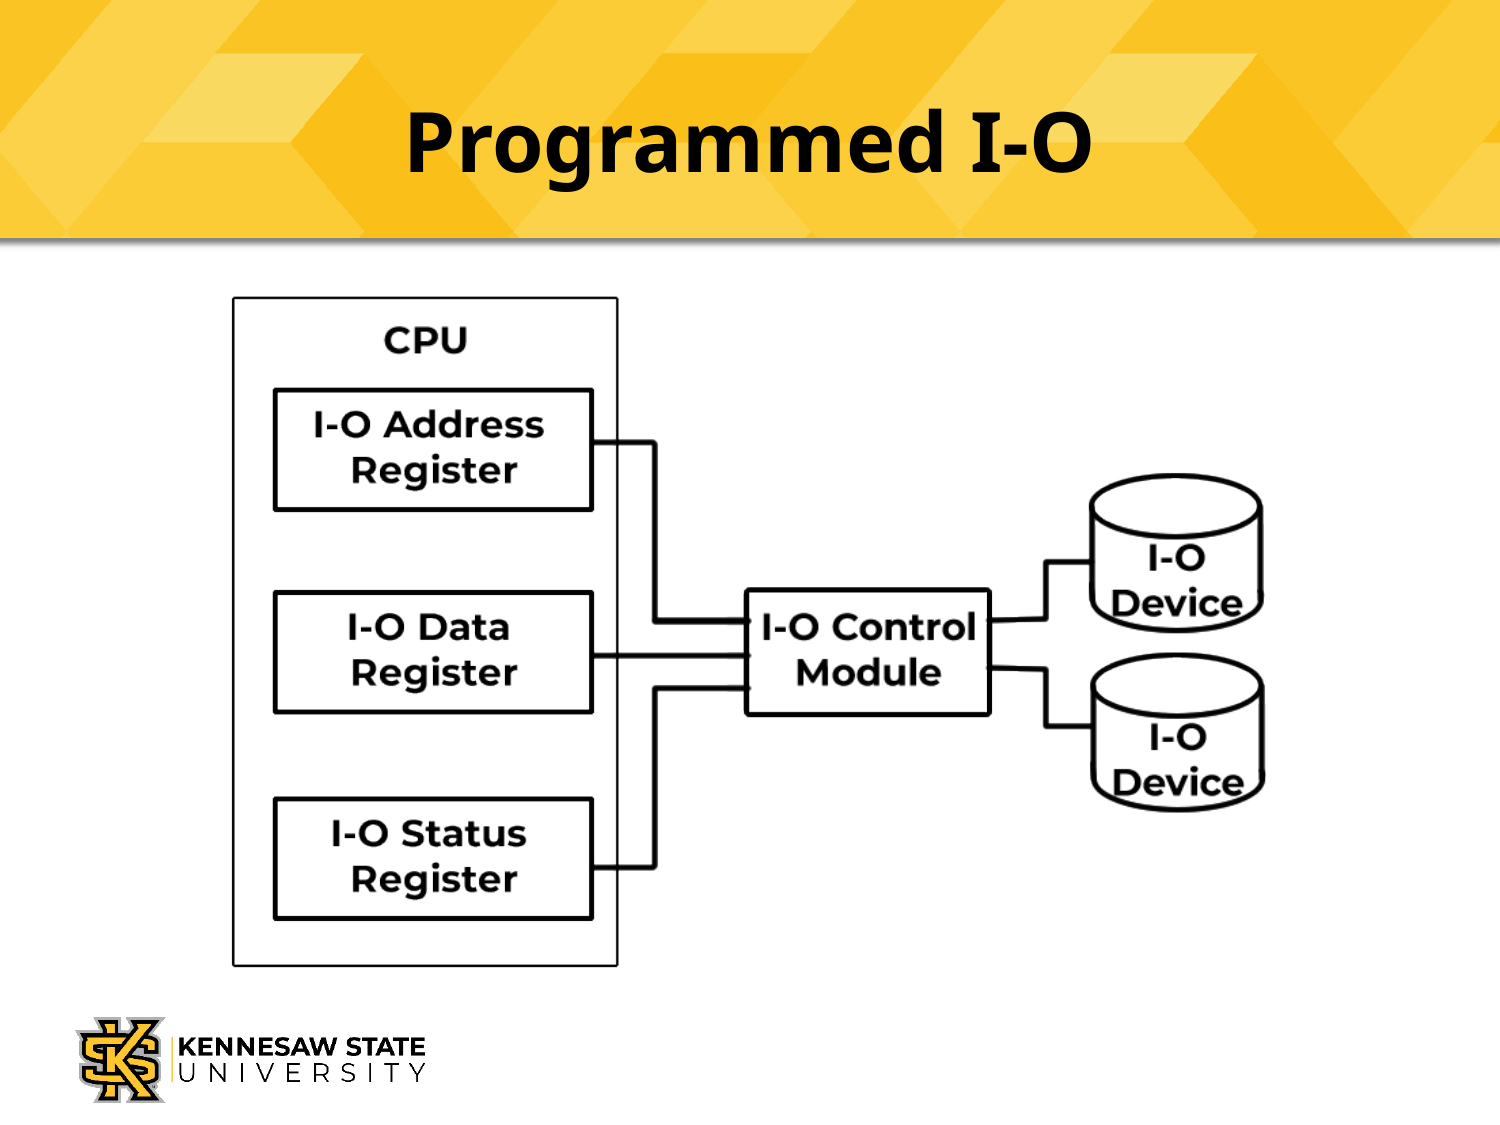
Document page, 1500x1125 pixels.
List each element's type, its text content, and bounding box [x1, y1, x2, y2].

picture [0, 0, 1500, 992]
title Programmed I-O [75, 45, 1425, 233]
picture [75, 1017, 425, 1103]
